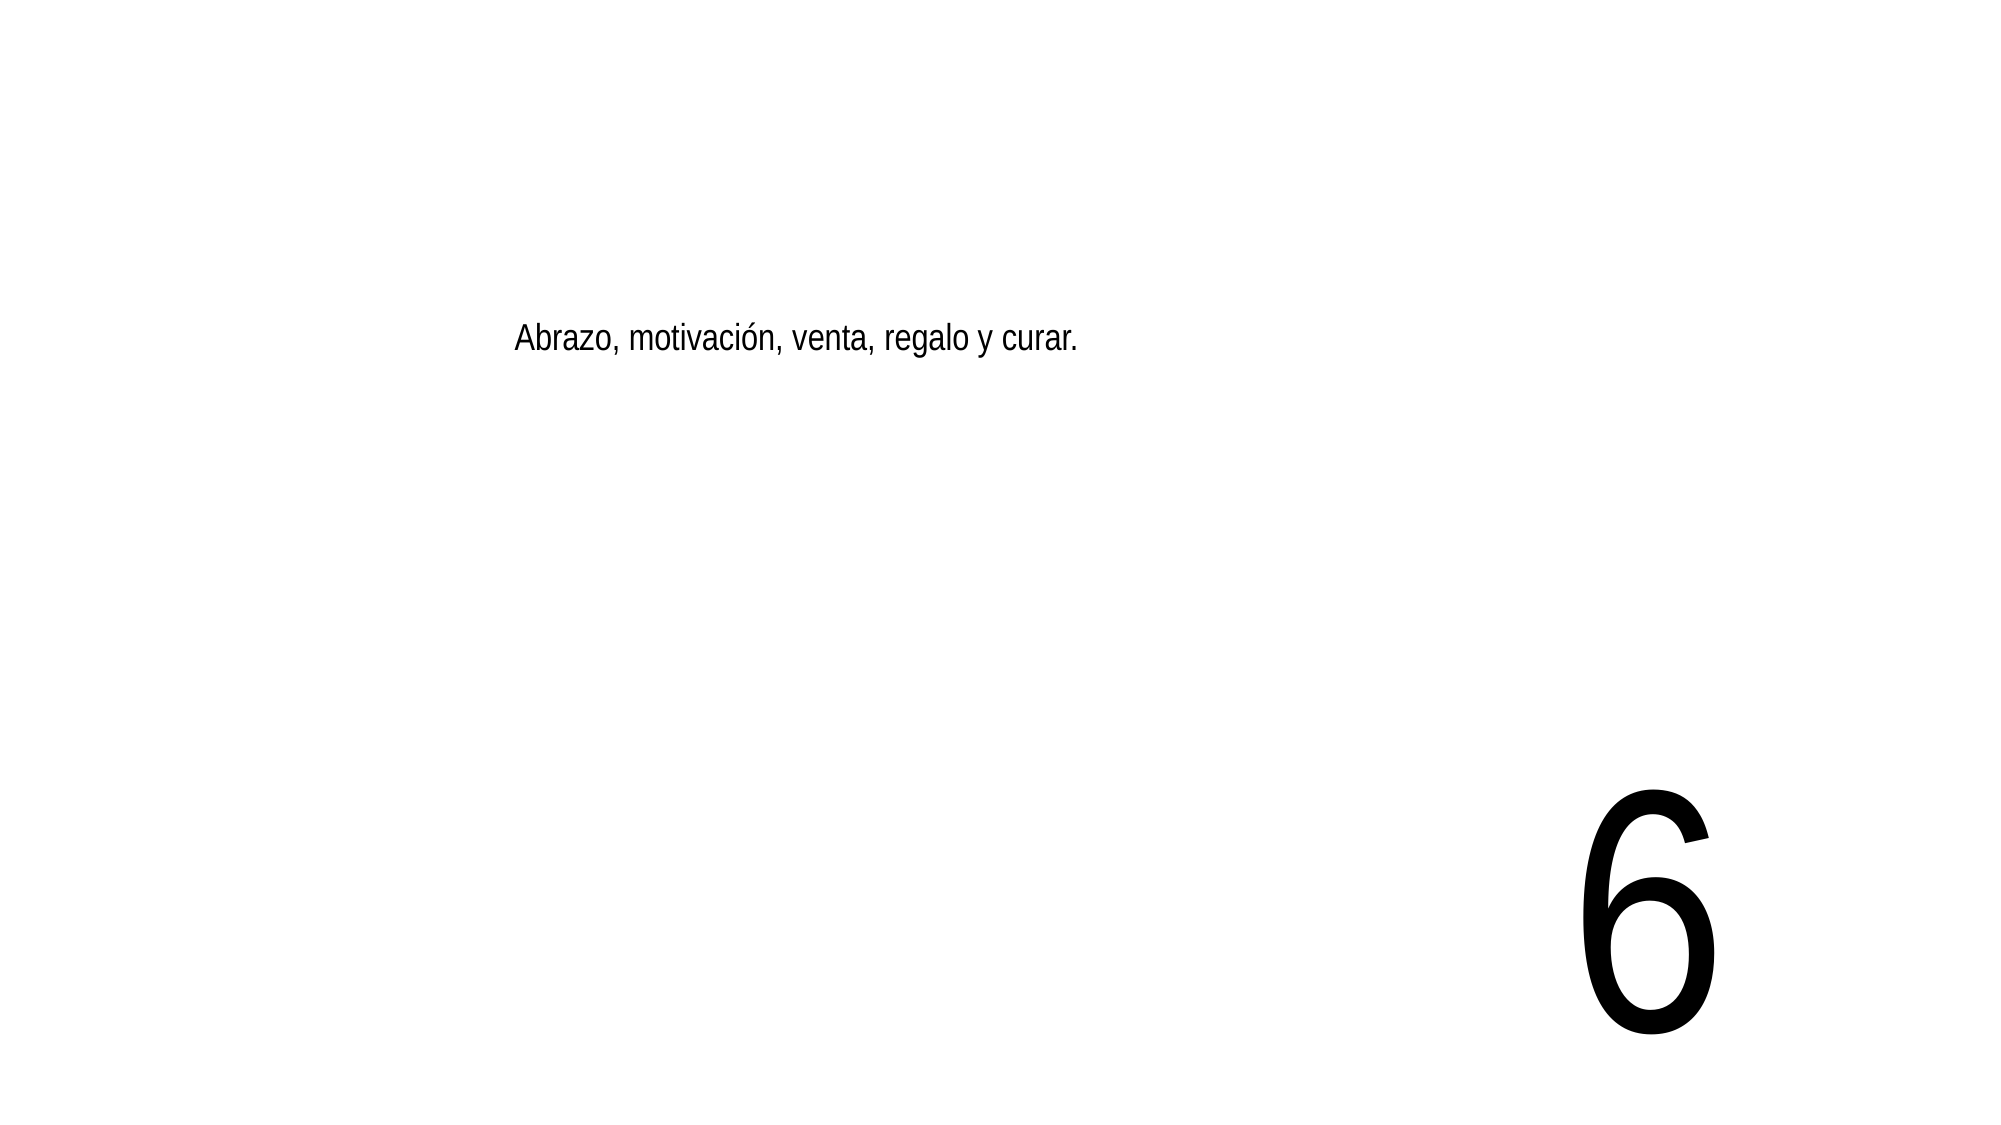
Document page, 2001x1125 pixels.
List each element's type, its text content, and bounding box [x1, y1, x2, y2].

text_box Abrazo, motivación, venta, regalo y curar. [499, 305, 1500, 366]
text_box 6 [1428, 678, 1870, 1109]
